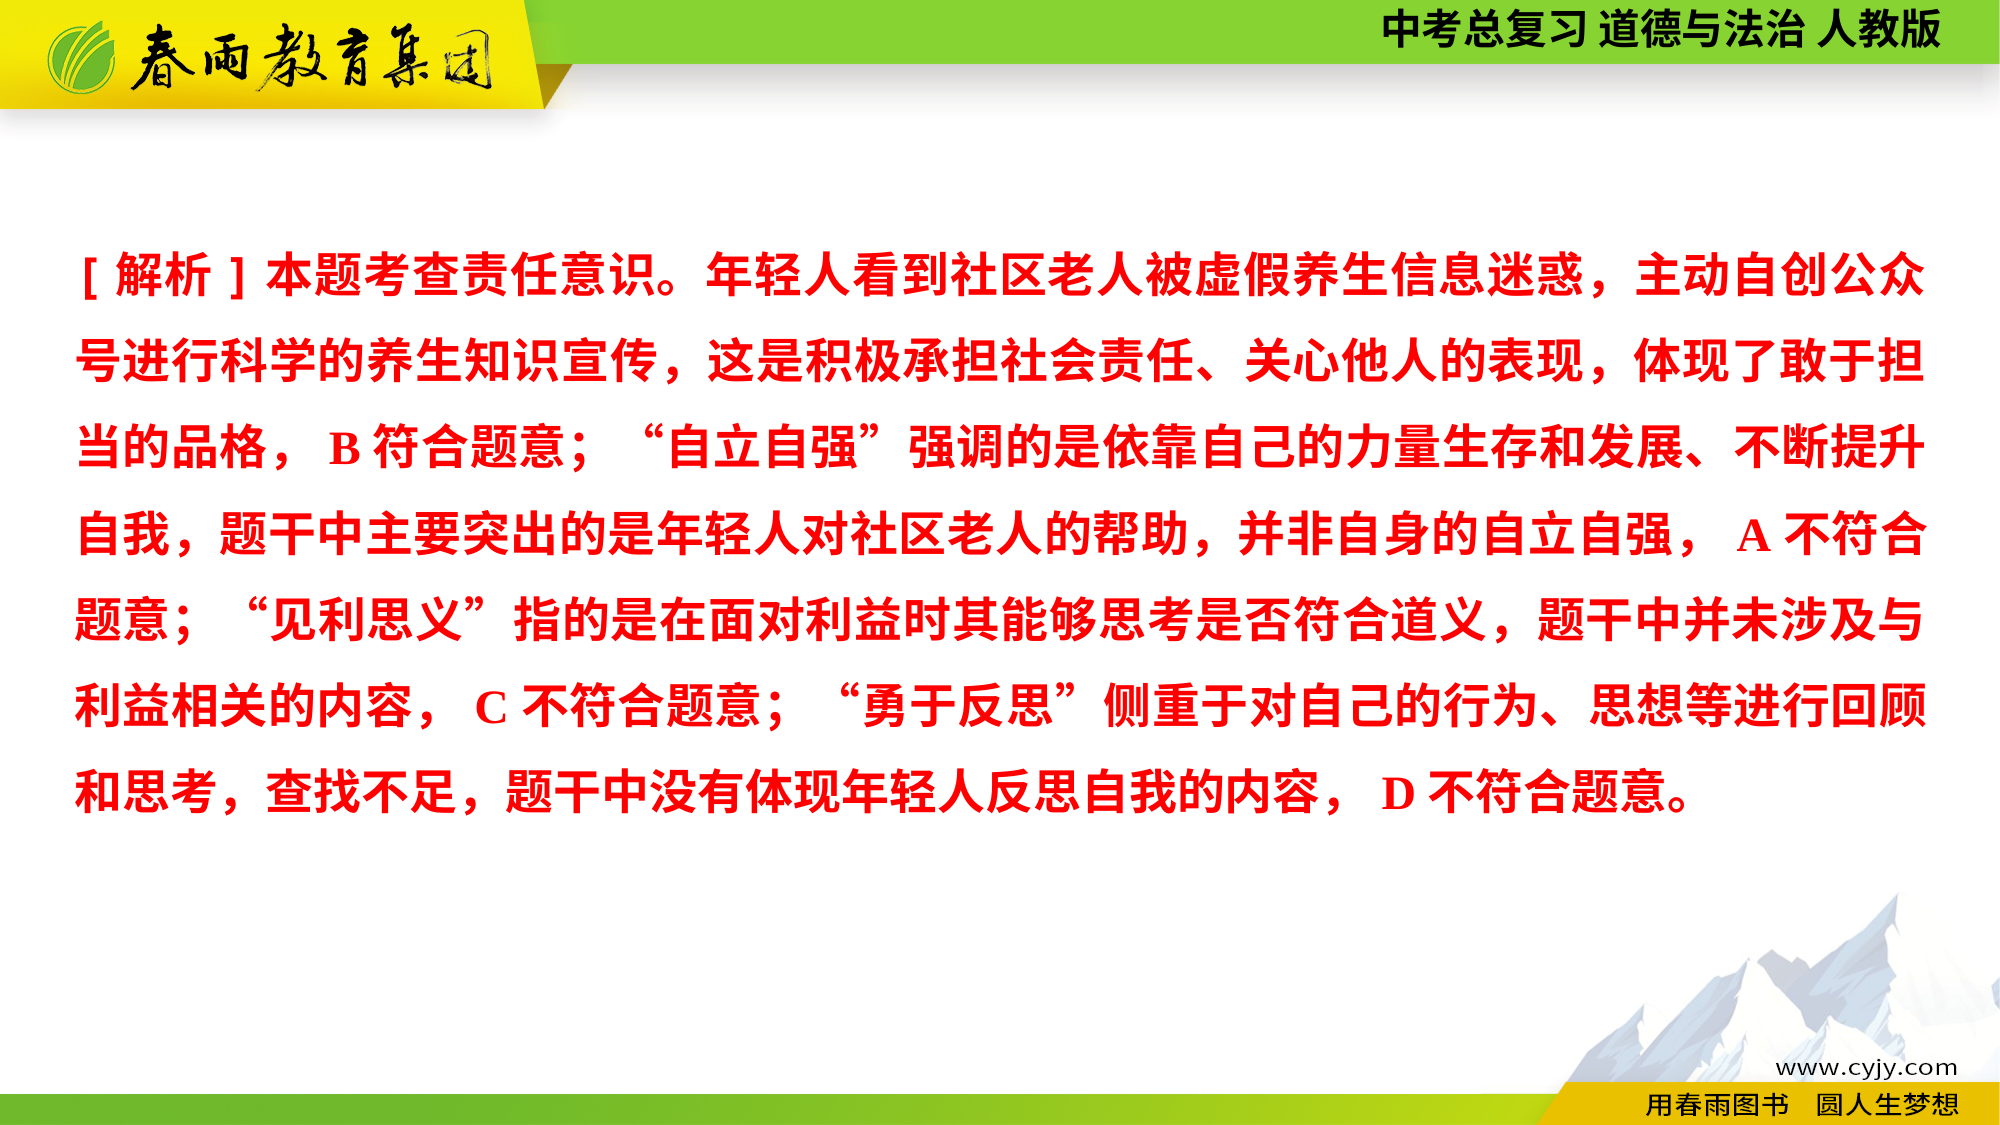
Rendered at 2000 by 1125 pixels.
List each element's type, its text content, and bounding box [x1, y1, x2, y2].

picture [0, 0, 2000, 1125]
list [解析]本题考查责任意识。年轻人看到社区老人被虚假养生信息迷惑，主动自创公众号进行科学的养生知识宣传，这是积极承担社会责任、关心他人的表现，体现了敢于担当的品格，B符合题意；“自立自强”强调的是依靠自己的力量生存和发展、不断提升自我，题干中主要突出的是年轻人对社区老人的帮助，并非自身的自立自强，A不符合题意；“见利思义”指的是在面对利益时其能够思考是否符合道义，题干中并未涉及与利益相关的内容，C不符合题意；“勇于反思”侧重于对自己的行为、思想等进行回顾和思考，查找不足，题干中没有体现年轻人反思自我的内容，D不符合题意。 [59, 208, 1944, 823]
